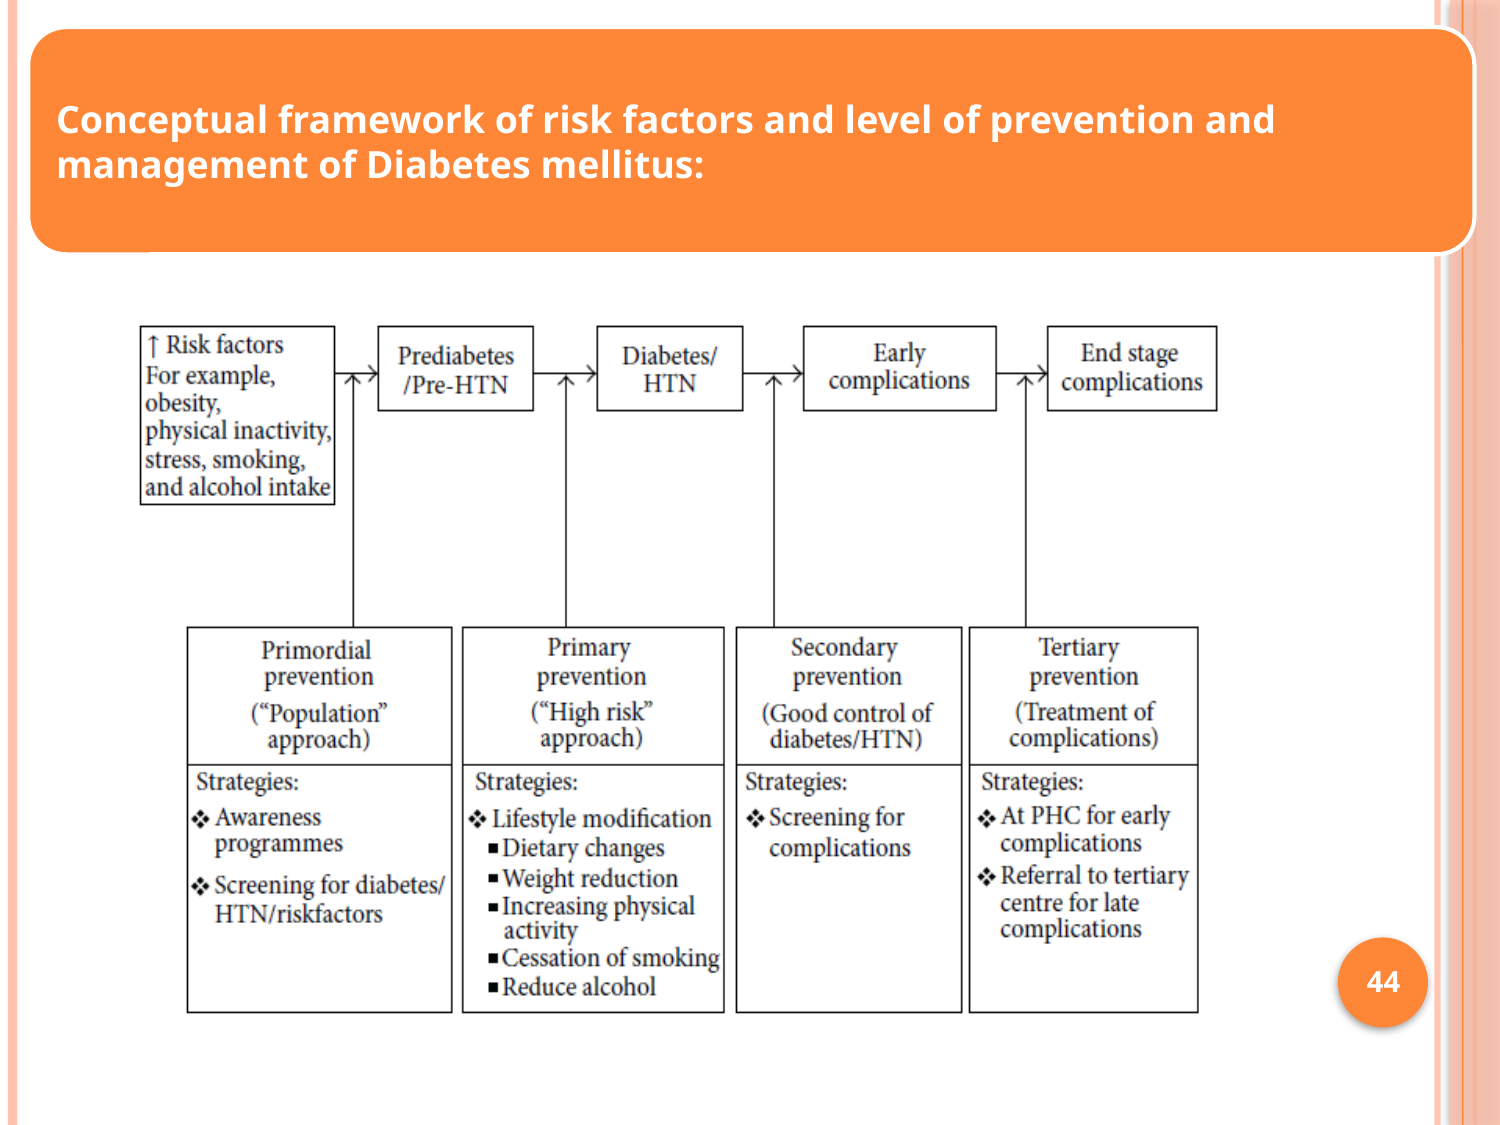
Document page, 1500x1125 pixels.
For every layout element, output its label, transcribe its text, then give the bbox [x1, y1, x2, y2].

slide_number 44 [1333, 940, 1434, 1027]
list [90, 292, 1285, 1021]
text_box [27, 26, 1475, 255]
